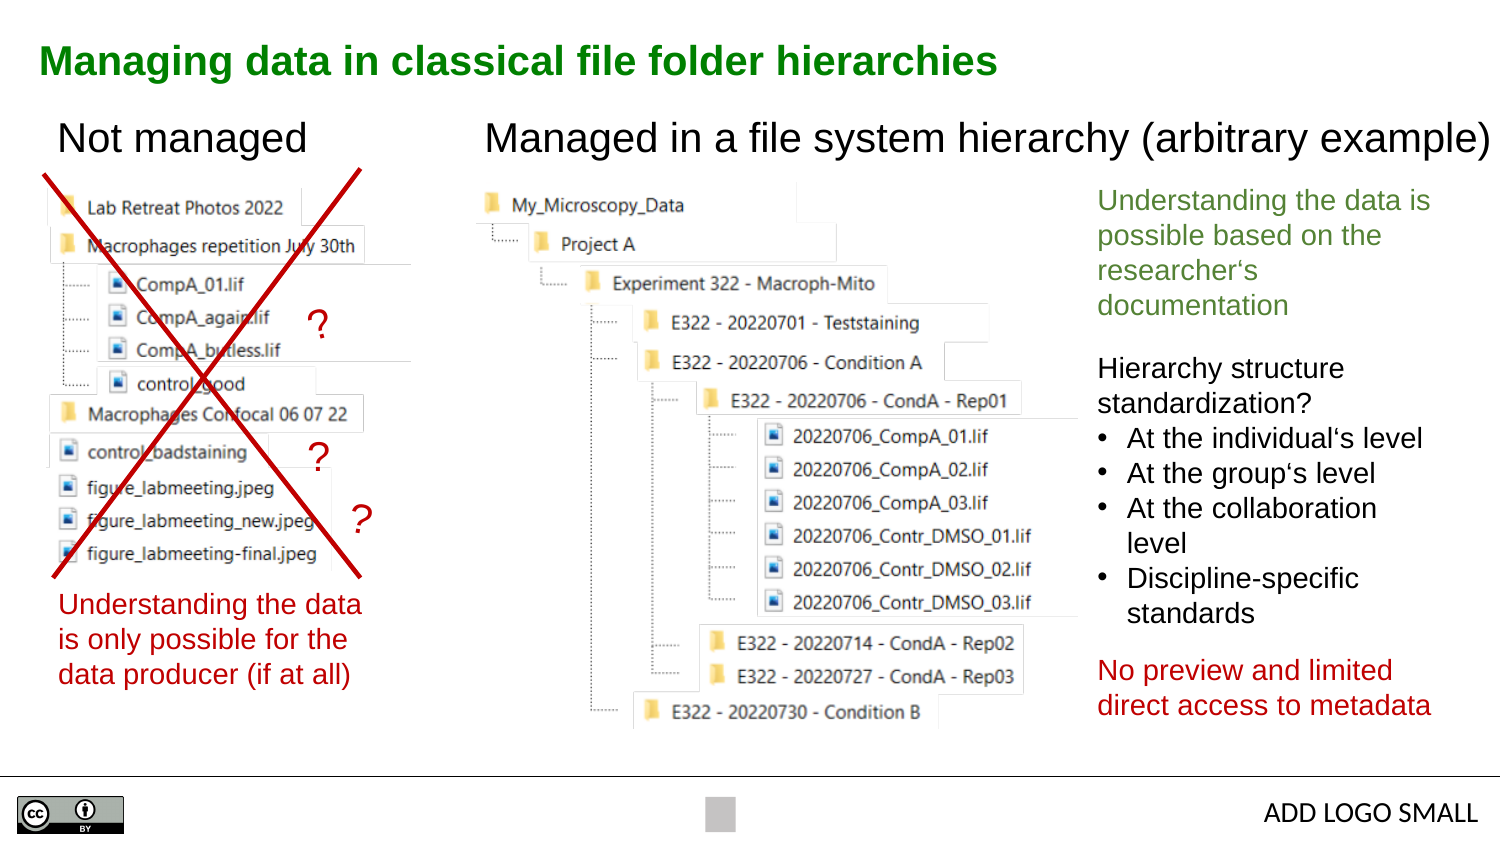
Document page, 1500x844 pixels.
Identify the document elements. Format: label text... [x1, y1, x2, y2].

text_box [43, 173, 53, 578]
text_box Not managed [42, 102, 323, 168]
text_box [705, 796, 736, 833]
text_box Understanding the data is possible based on the researcher‘s documentation [1082, 173, 1454, 329]
text_box Understanding the data is only possible for the data producer (if at all) [43, 577, 392, 698]
picture [17, 796, 124, 834]
text_box Managing data in classical file folder hierarchies [24, 26, 1395, 75]
text_box Managed in a file system hierarchy (arbitrary example) [469, 103, 1500, 169]
text_box Hierarchy structure standardization? At the individual‘s level At the group‘s level At the collaboration level Discipline-specific standards [1082, 342, 1456, 637]
text_box No preview and limited direct access to metadata [1082, 643, 1456, 729]
picture [361, 188, 411, 571]
picture [476, 182, 1078, 730]
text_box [53, 168, 361, 578]
